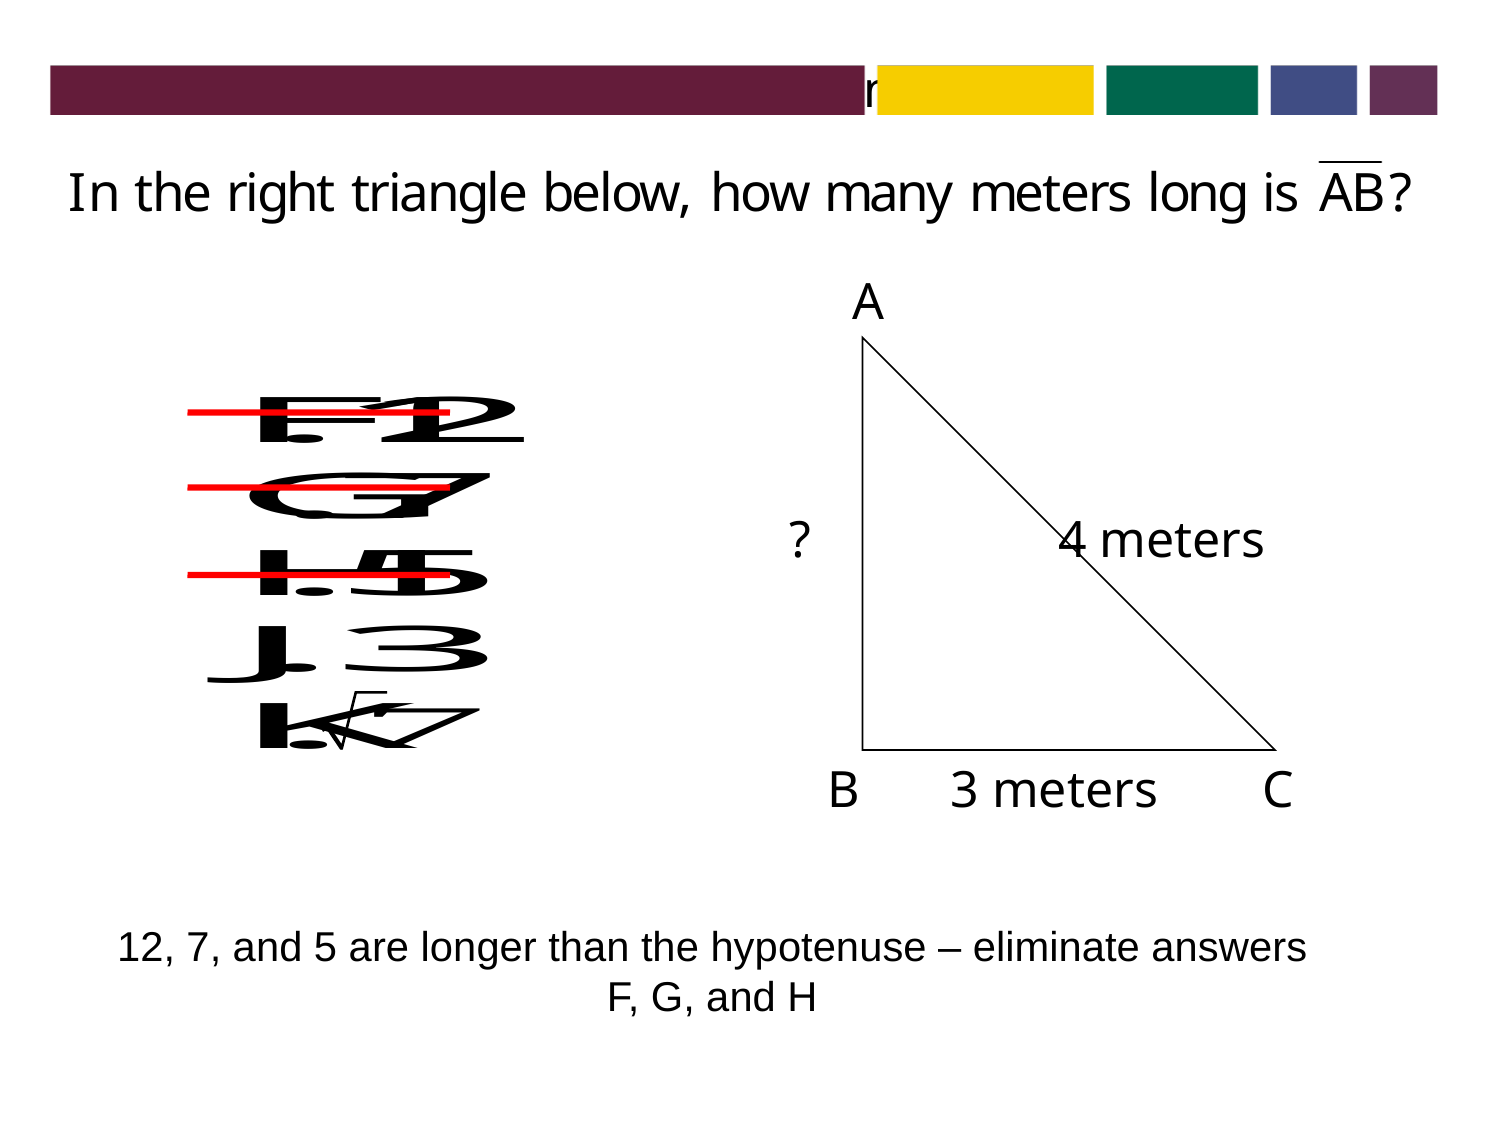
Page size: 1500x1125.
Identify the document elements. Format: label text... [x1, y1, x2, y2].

text_box [862, 338, 900, 374]
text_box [149, 374, 1500, 763]
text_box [62, 149, 1426, 235]
text_box 12, 7, and 5 are longer than the hypotenuse – eliminate answers F, G, and H [99, 912, 1325, 1028]
text_box B 3 meters C [812, 774, 1388, 825]
text_box A [837, 262, 950, 338]
picture [37, 49, 1438, 116]
